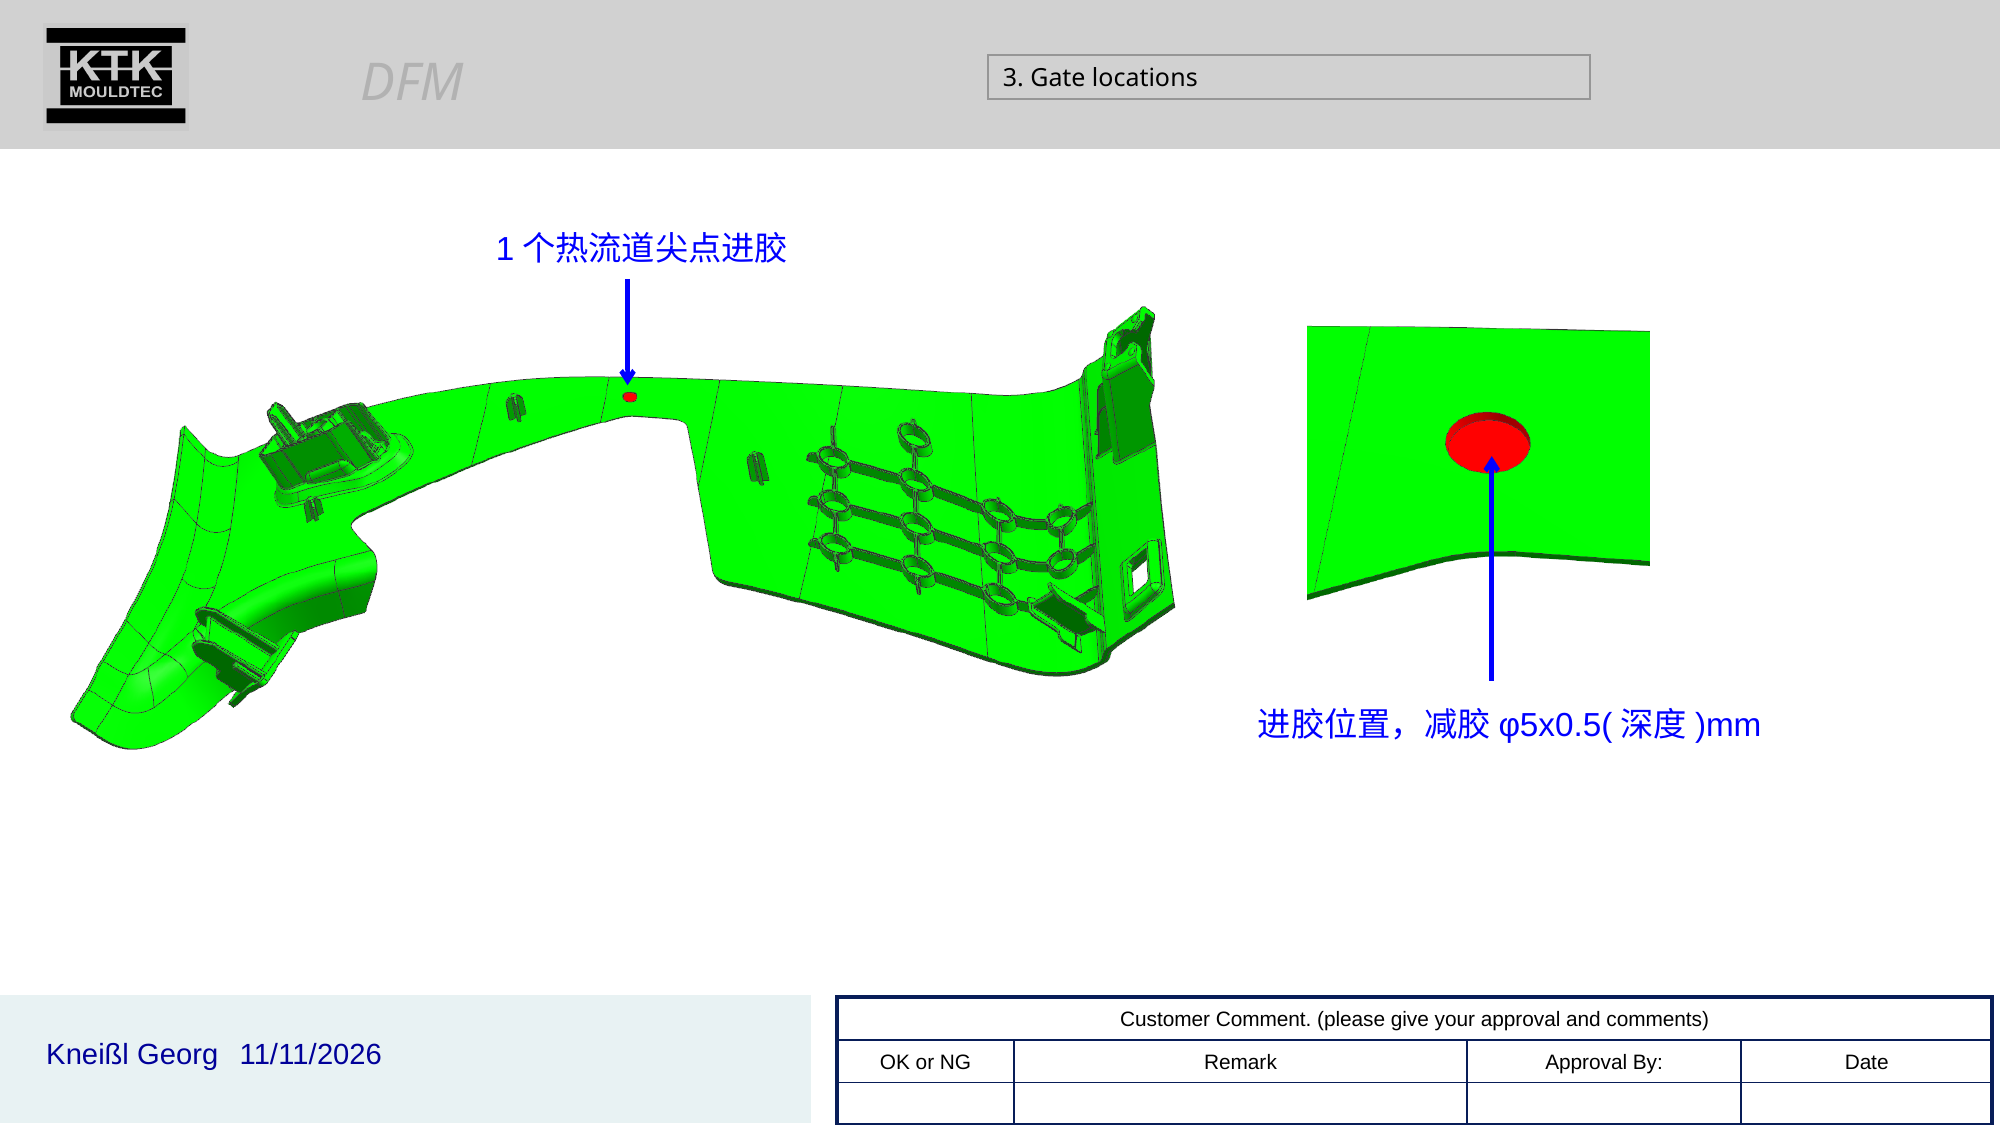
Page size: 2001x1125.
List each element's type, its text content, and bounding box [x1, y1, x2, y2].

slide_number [188, 1027, 433, 1106]
text_box 进胶位置，减胶φ5x0.5(深度)mm [1243, 695, 1777, 751]
text_box 1个热流道尖点进胶 [481, 219, 803, 275]
picture [1306, 314, 1650, 621]
picture [66, 302, 1177, 754]
text_box 3. Gate locations [988, 54, 1591, 100]
